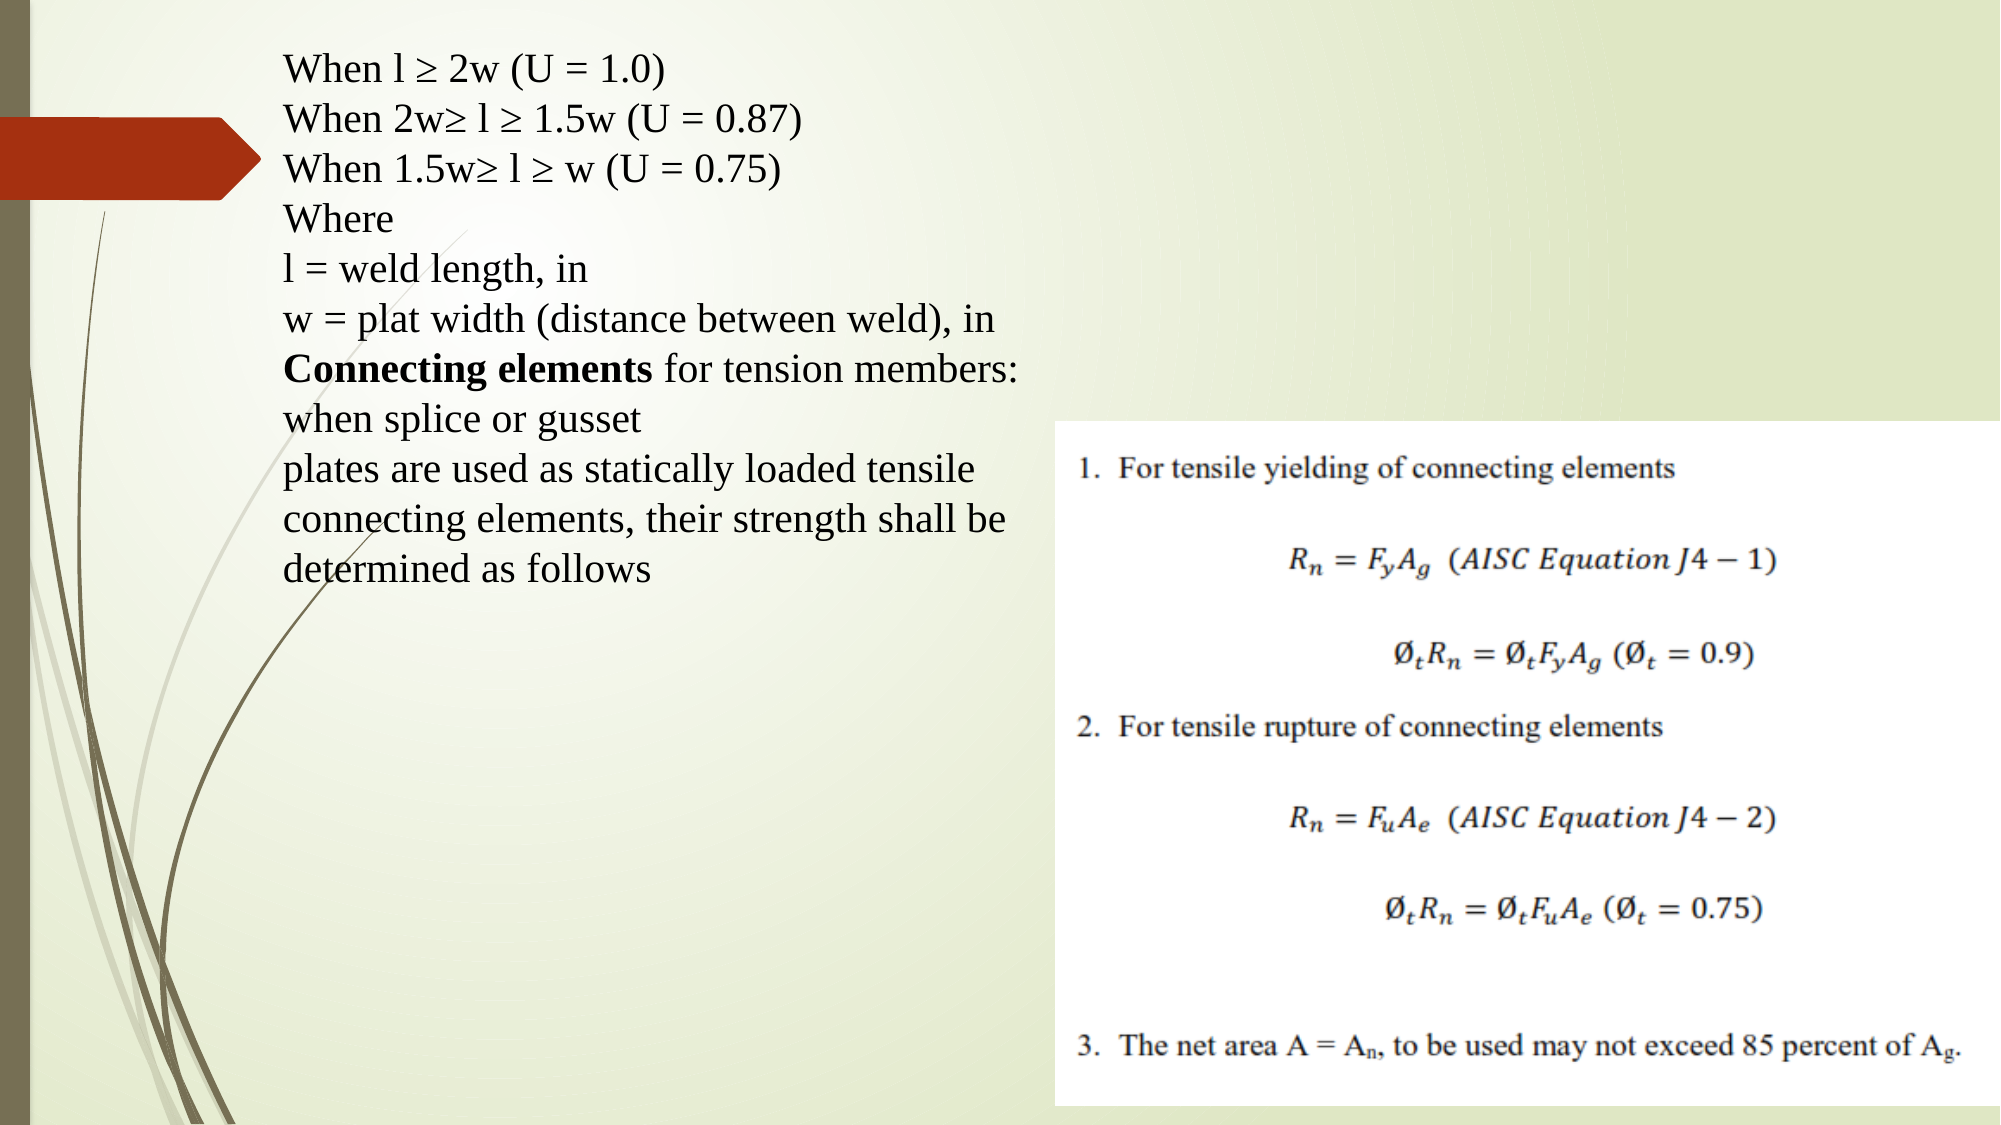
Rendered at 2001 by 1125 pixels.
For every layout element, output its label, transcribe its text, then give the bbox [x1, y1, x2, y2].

text_box When l ≥ 2w (U = 1.0) When 2w≥ l ≥ 1.5w (U = 0.87) When 1.5w≥ l ≥ w (U = 0.75) Where l = weld length, in w = plat width (distance between weld), in Connecting elements for tension members: when splice or gusset plates are used as statically loaded tensile connecting elements, their strength shall be determined as follows [267, 33, 1056, 649]
picture [1054, 420, 2000, 1106]
